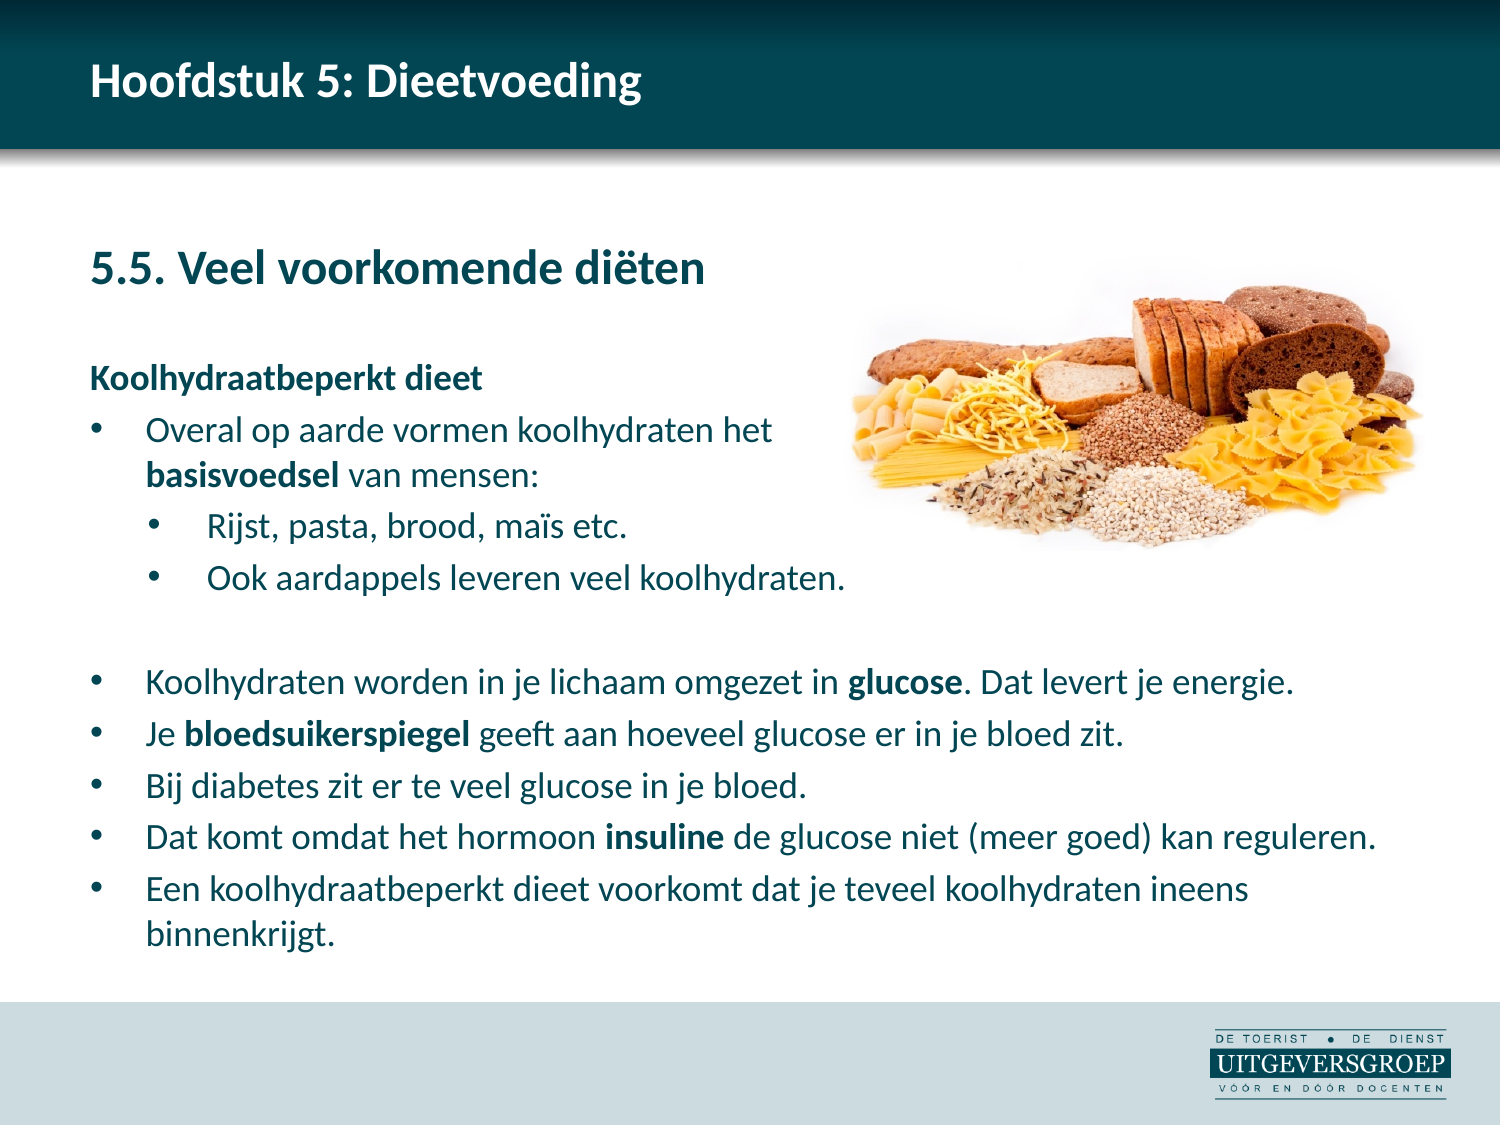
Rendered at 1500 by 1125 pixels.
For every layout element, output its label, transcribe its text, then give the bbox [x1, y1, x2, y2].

picture [1210, 1021, 1451, 1106]
picture [836, 218, 1426, 551]
title Hoofdstuk 5: Dieetvoeding [75, 0, 1425, 172]
list 5.5. Veel voorkomende diëten Koolhydraatbeperkt dieet Overal op aarde vormen koolhydraten het basisvoedsel van mensen: Rijst, pasta, brood, maïs etc. Ook aardappels leveren veel koolhydraten. Koolhydraten worden in je lichaam omgezet in glucose. Dat levert je energie. Je bloedsuikerspiegel geeft aan hoeveel glucose er in je bloed zit. Bij diabetes zit er te veel glucose in je bloed. Dat komt omdat het hormoon insuline de glucose niet (meer goed) kan reguleren. Een koolhydraatbeperkt dieet voorkomt dat je teveel koolhydraten ineens binnenkrijgt. [75, 221, 1425, 965]
